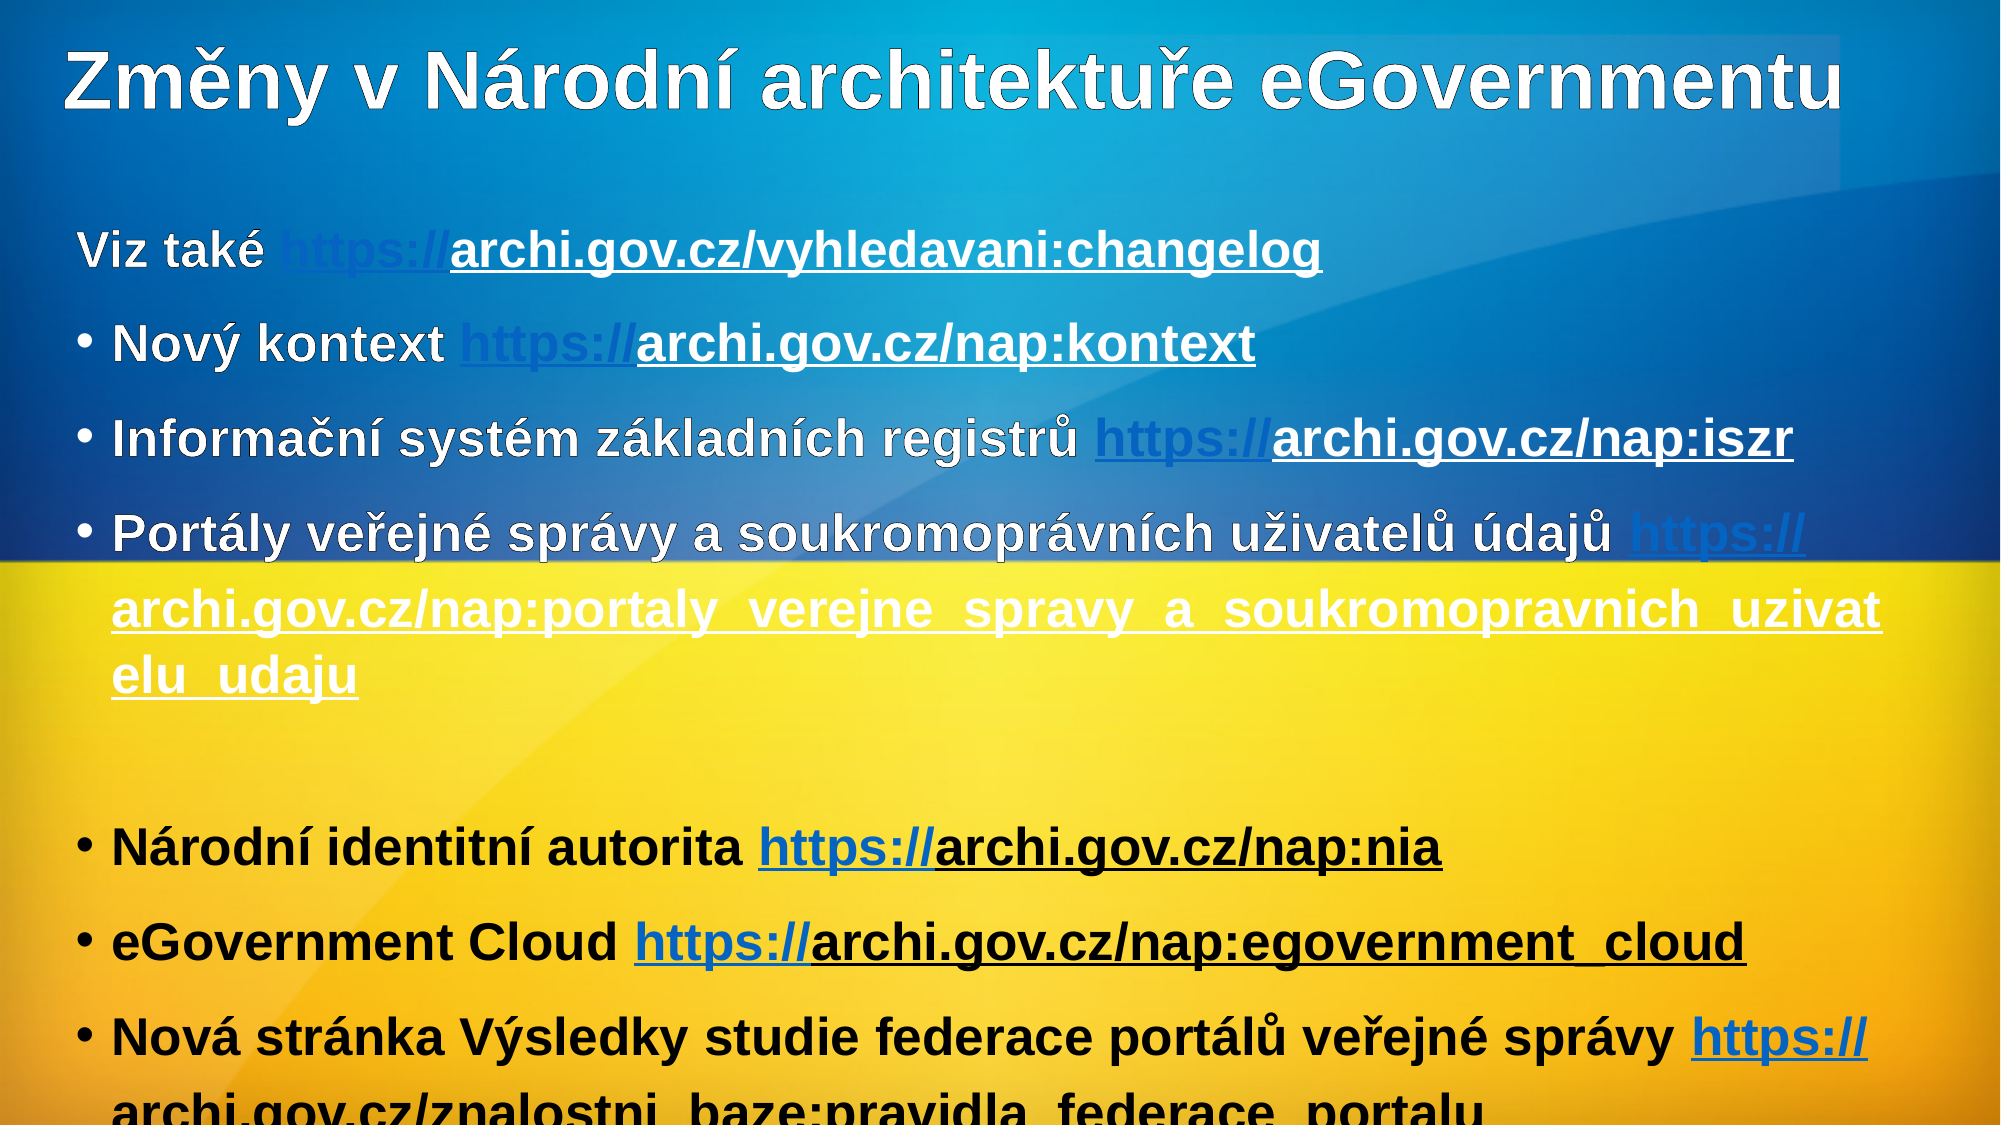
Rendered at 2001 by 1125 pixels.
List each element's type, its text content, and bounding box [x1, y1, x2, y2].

title Změny v Národní architektuře eGovernmentu [46, 20, 1954, 144]
picture [0, 0, 2001, 1125]
list Viz také https://archi.gov.cz/vyhledavani:changelog Nový kontext https://archi.gov.cz/nap:kontext Informační systém základních registrů https://archi.gov.cz/nap:iszr Portály veřejné správy a soukromoprávních uživatelů údajů https://archi.gov.cz/nap:portaly_verejne_spravy_a_soukromopravnich_uzivatelu_udaju Národní identitní autorita https://archi.gov.cz/nap:nia eGovernment Cloud https://archi.gov.cz/nap:egovernment_cloud Nová stránka Výsledky studie federace portálů veřejné správy https://archi.gov.cz/znalostni_baze:pravidla_federace_portalu [60, 165, 1914, 1101]
